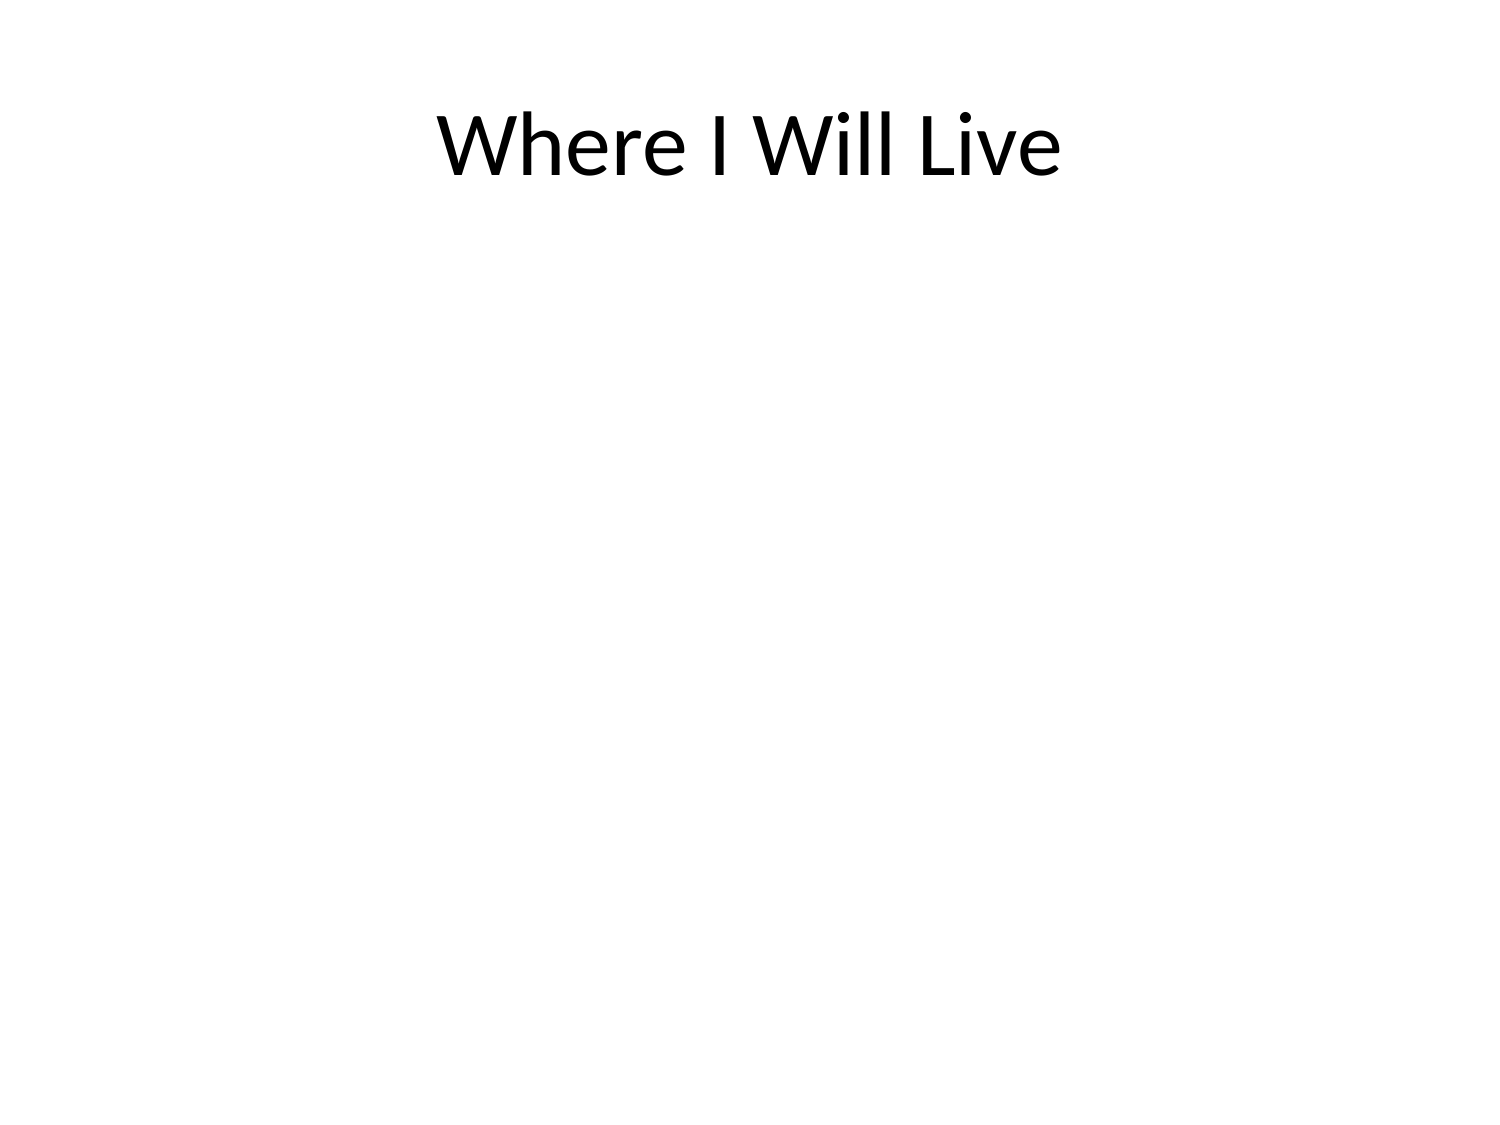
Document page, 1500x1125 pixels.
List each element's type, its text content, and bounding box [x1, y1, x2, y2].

title Where I Will Live [75, 45, 1425, 233]
